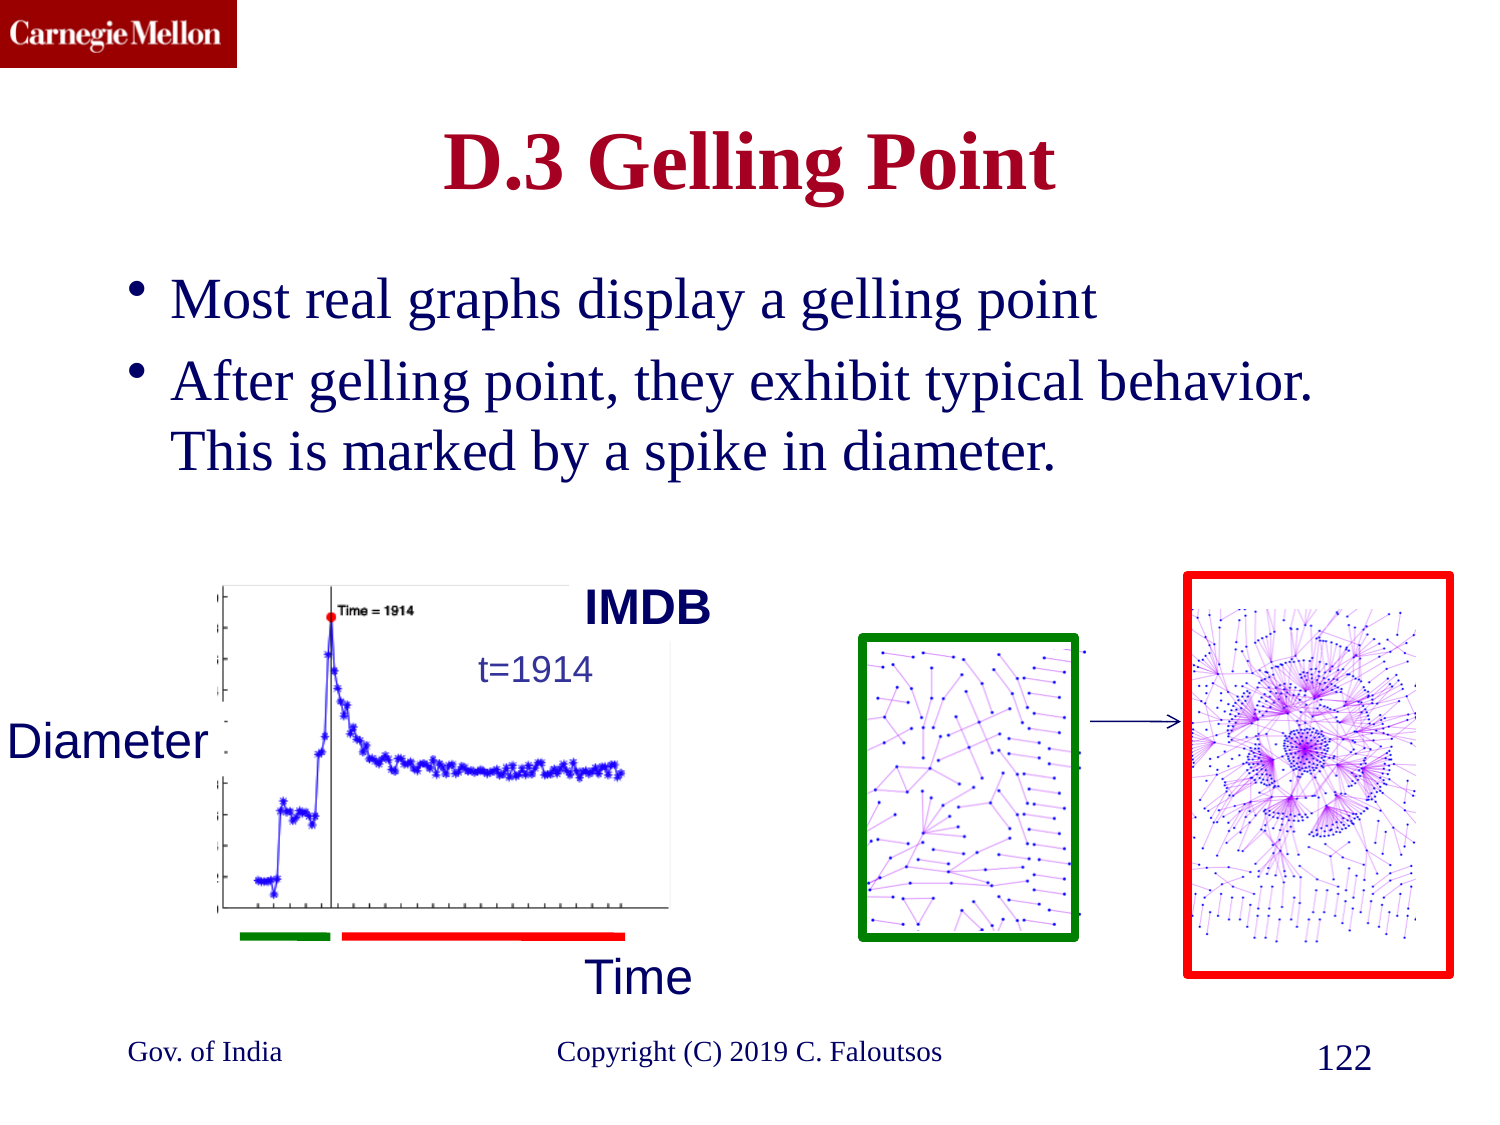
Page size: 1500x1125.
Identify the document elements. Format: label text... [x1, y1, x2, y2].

picture [862, 649, 1088, 932]
title D.3 Gelling Point [112, 99, 1388, 213]
list Most real graphs display a gelling point After gelling point, they exhibit typical behavior. This is marked by a spike in diameter. [112, 260, 1388, 859]
footer Copyright (C) 2019 C. Faloutsos [512, 1024, 988, 1101]
picture [0, 0, 237, 68]
text_box [1187, 575, 1450, 975]
text_box [862, 637, 1075, 649]
picture [216, 573, 673, 917]
text_box Time [568, 936, 709, 1012]
slide_number Gov. of India [112, 1024, 426, 1101]
picture [1187, 609, 1416, 944]
text_box IMDB [569, 566, 728, 642]
text_box Diameter [0, 701, 211, 777]
slide_number 122 [1074, 1024, 1388, 1101]
